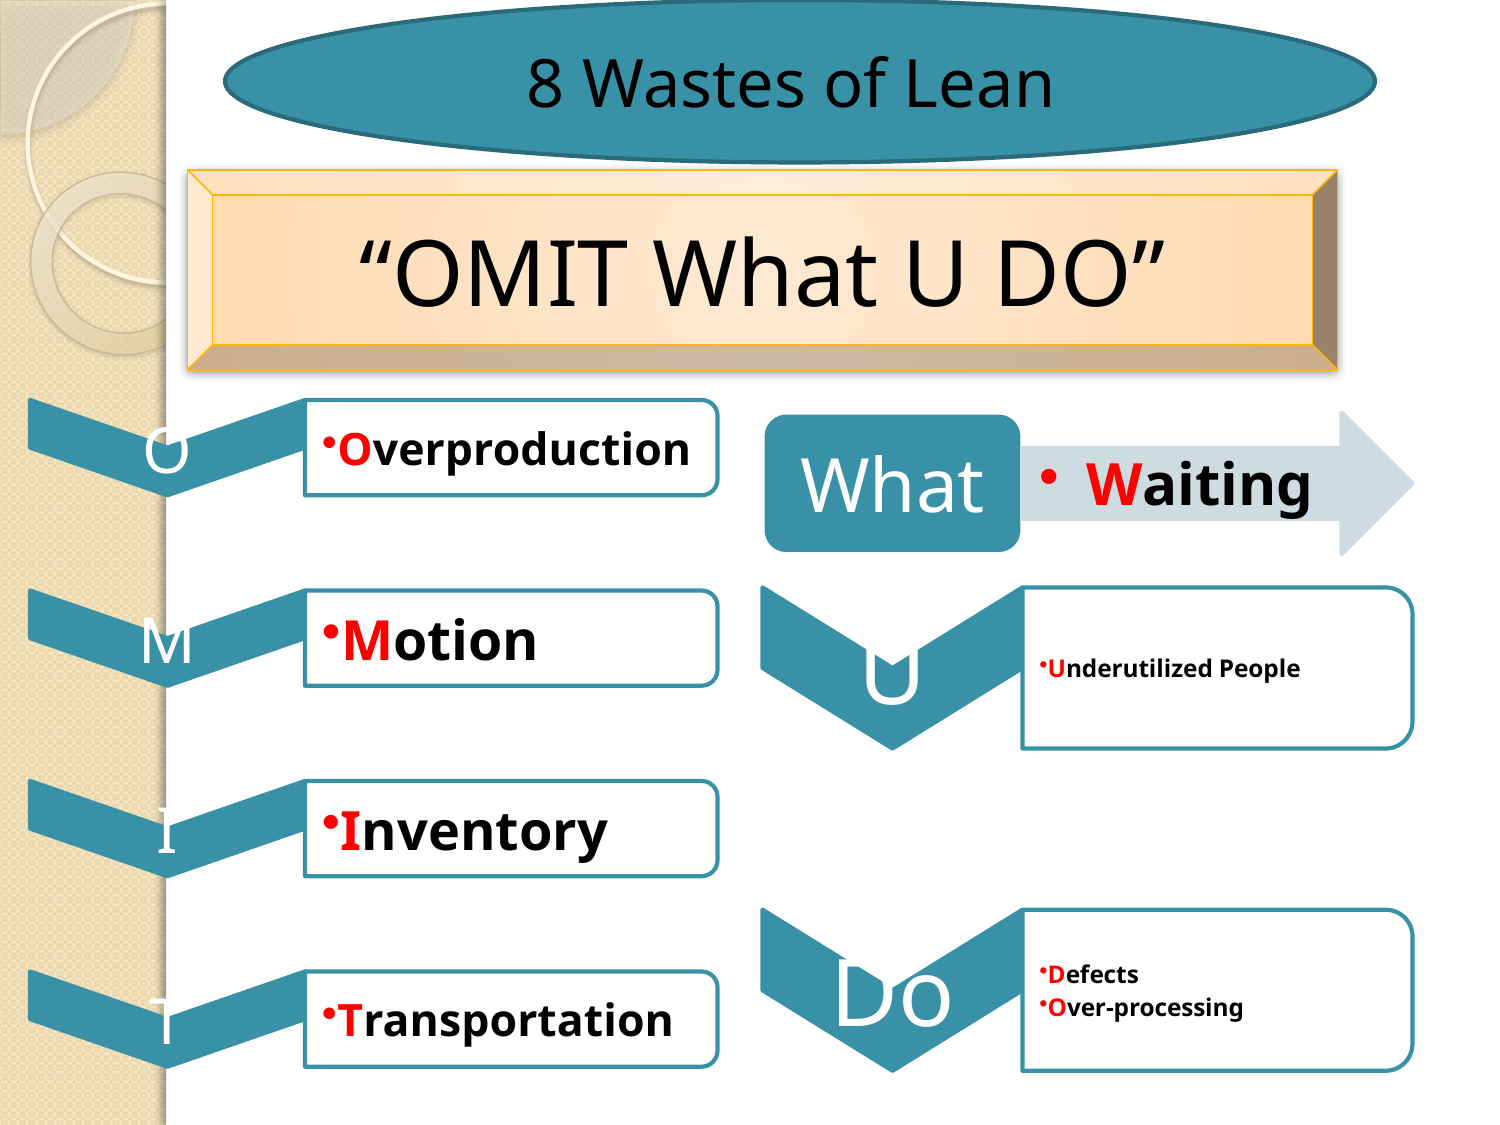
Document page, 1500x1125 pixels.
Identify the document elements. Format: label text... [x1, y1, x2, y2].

text_box 8 Wastes of Lean [222, 0, 1378, 165]
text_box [762, 587, 1413, 1071]
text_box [29, 399, 718, 1067]
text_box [762, 412, 1413, 555]
text_box “OMIT What U DO” [186, 169, 1339, 371]
